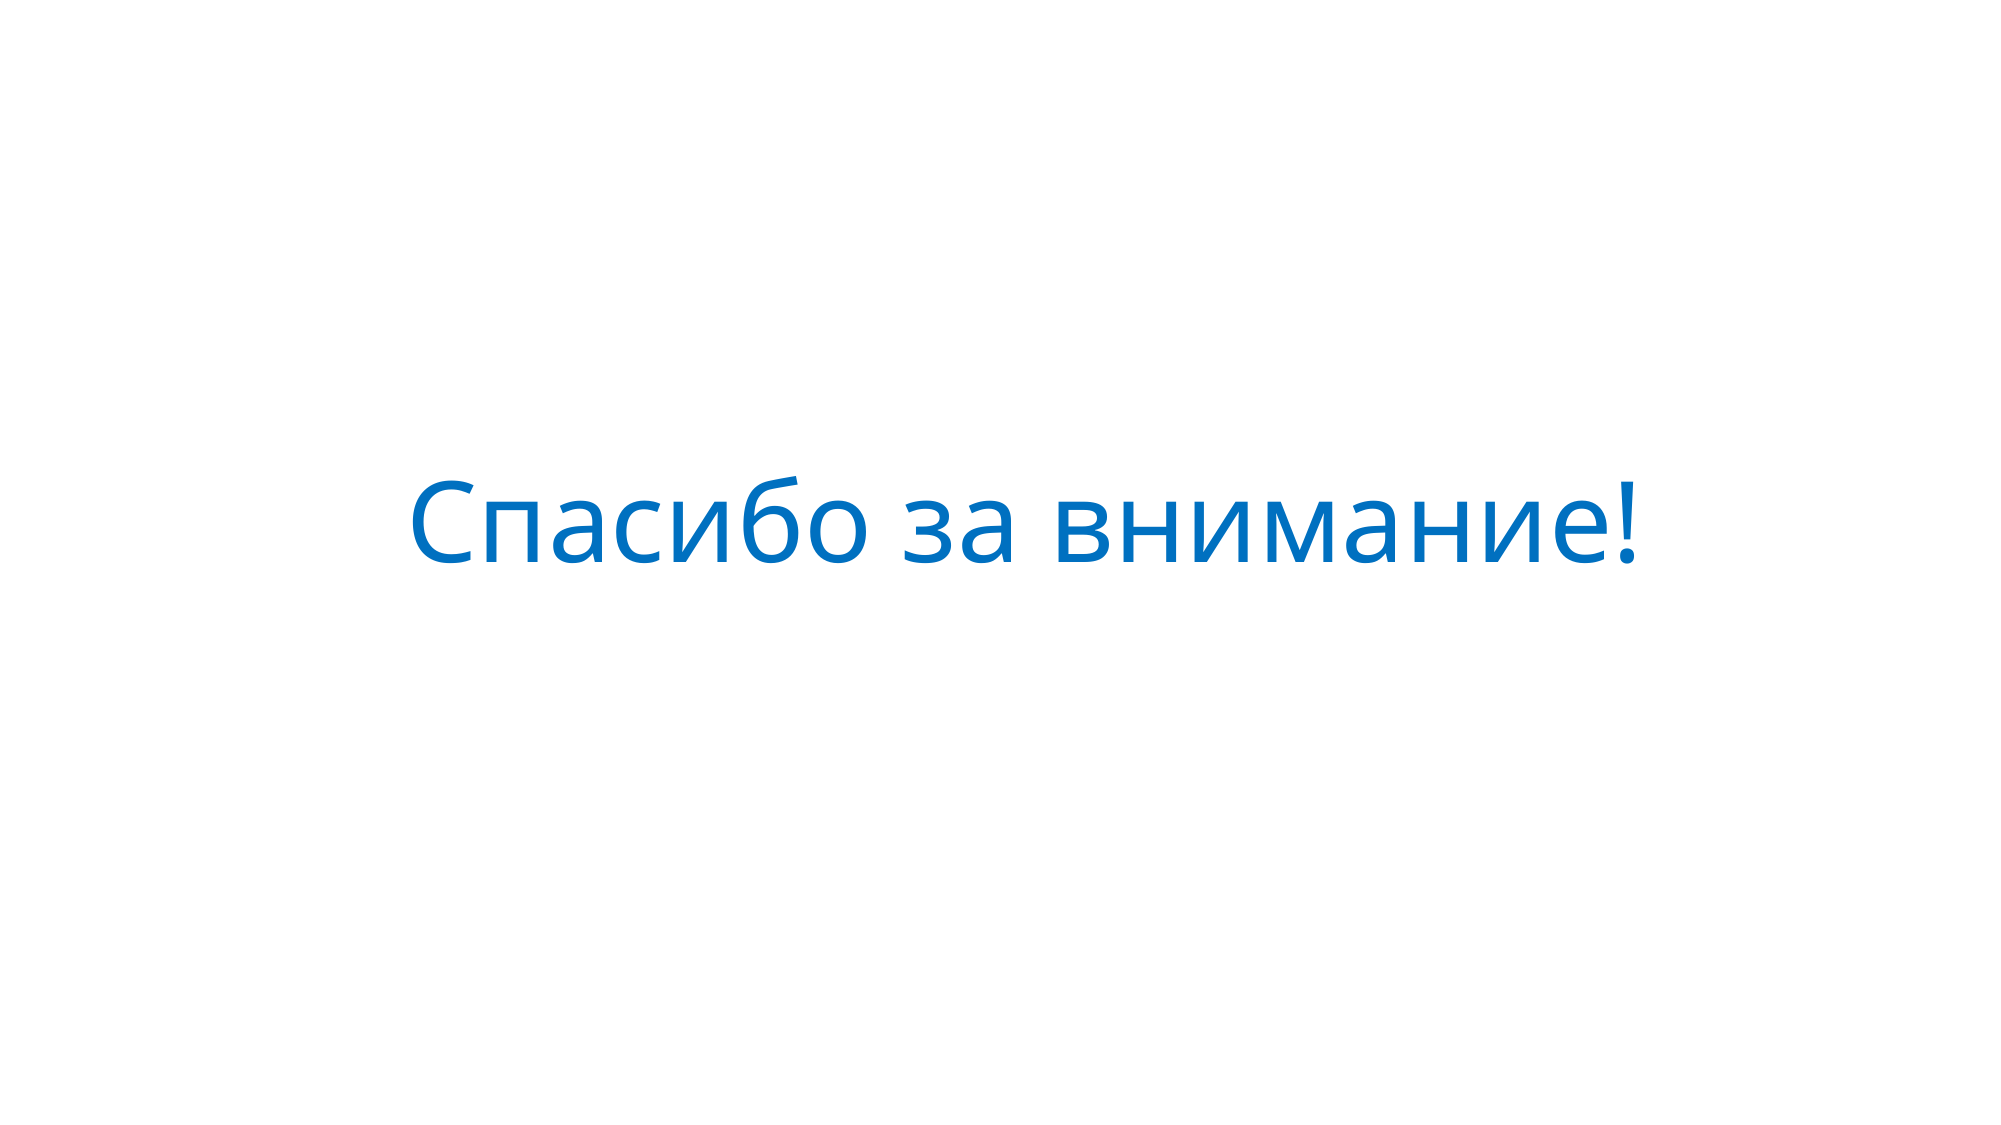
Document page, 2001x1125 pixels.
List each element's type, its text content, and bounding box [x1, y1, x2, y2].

list Спасибо за внимание! [125, 450, 1925, 587]
